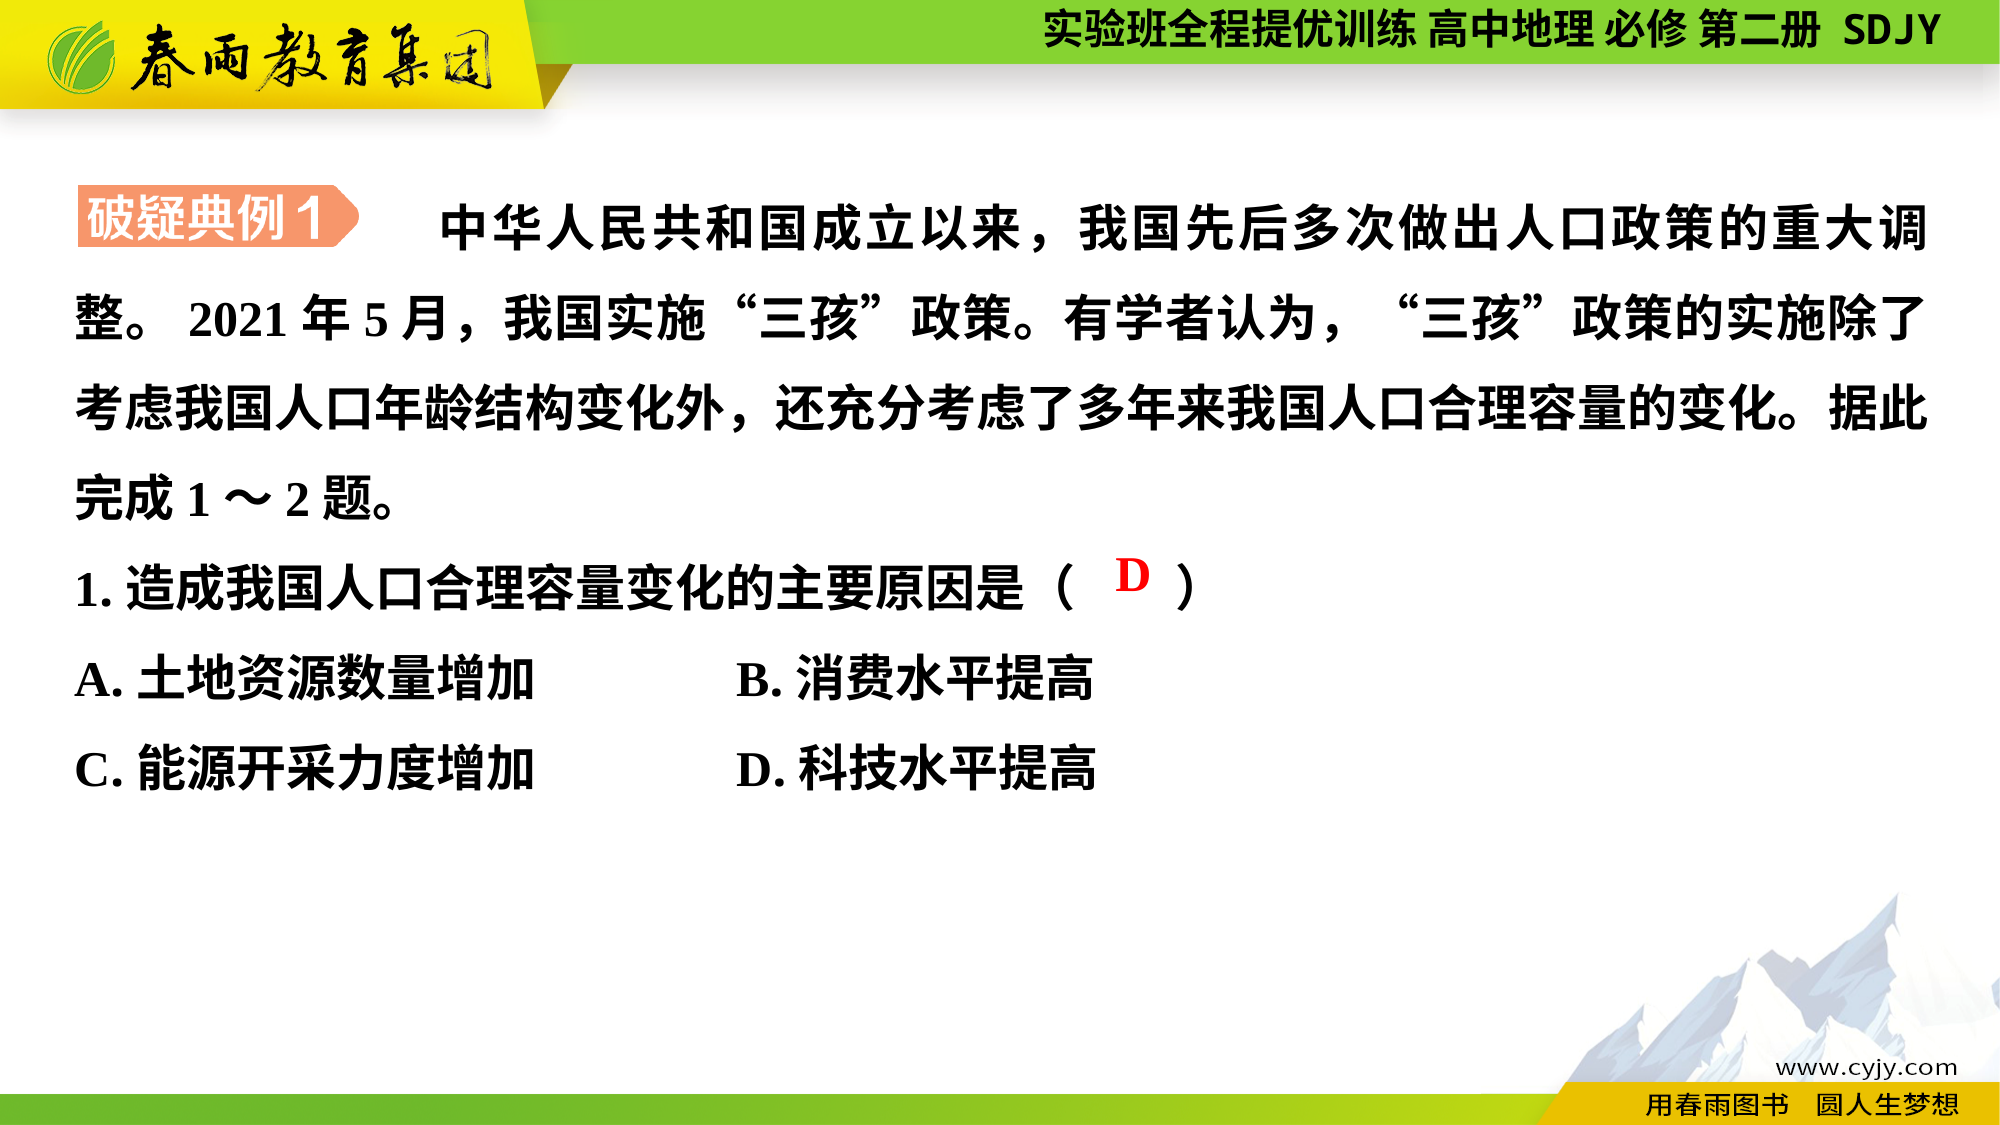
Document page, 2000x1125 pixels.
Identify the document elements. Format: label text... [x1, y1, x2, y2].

list 中华人民共和国成立以来，我国先后多次做出人口政策的重大调整。2021年5月，我国实施“三孩”政策。有学者认为，“三孩”政策的实施除了考虑我国人口年龄结构变化外，还充分考虑了多年来我国人口合理容量的变化。据此完成1～2题。 1.造成我国人口合理容量变化的主要原因是（ ） A.土地资源数量增加 B.消费水平提高 C.能源开采力度增加 D.科技水平提高 [59, 159, 1944, 811]
picture [0, 0, 2000, 1125]
text_box D [1100, 534, 1167, 610]
